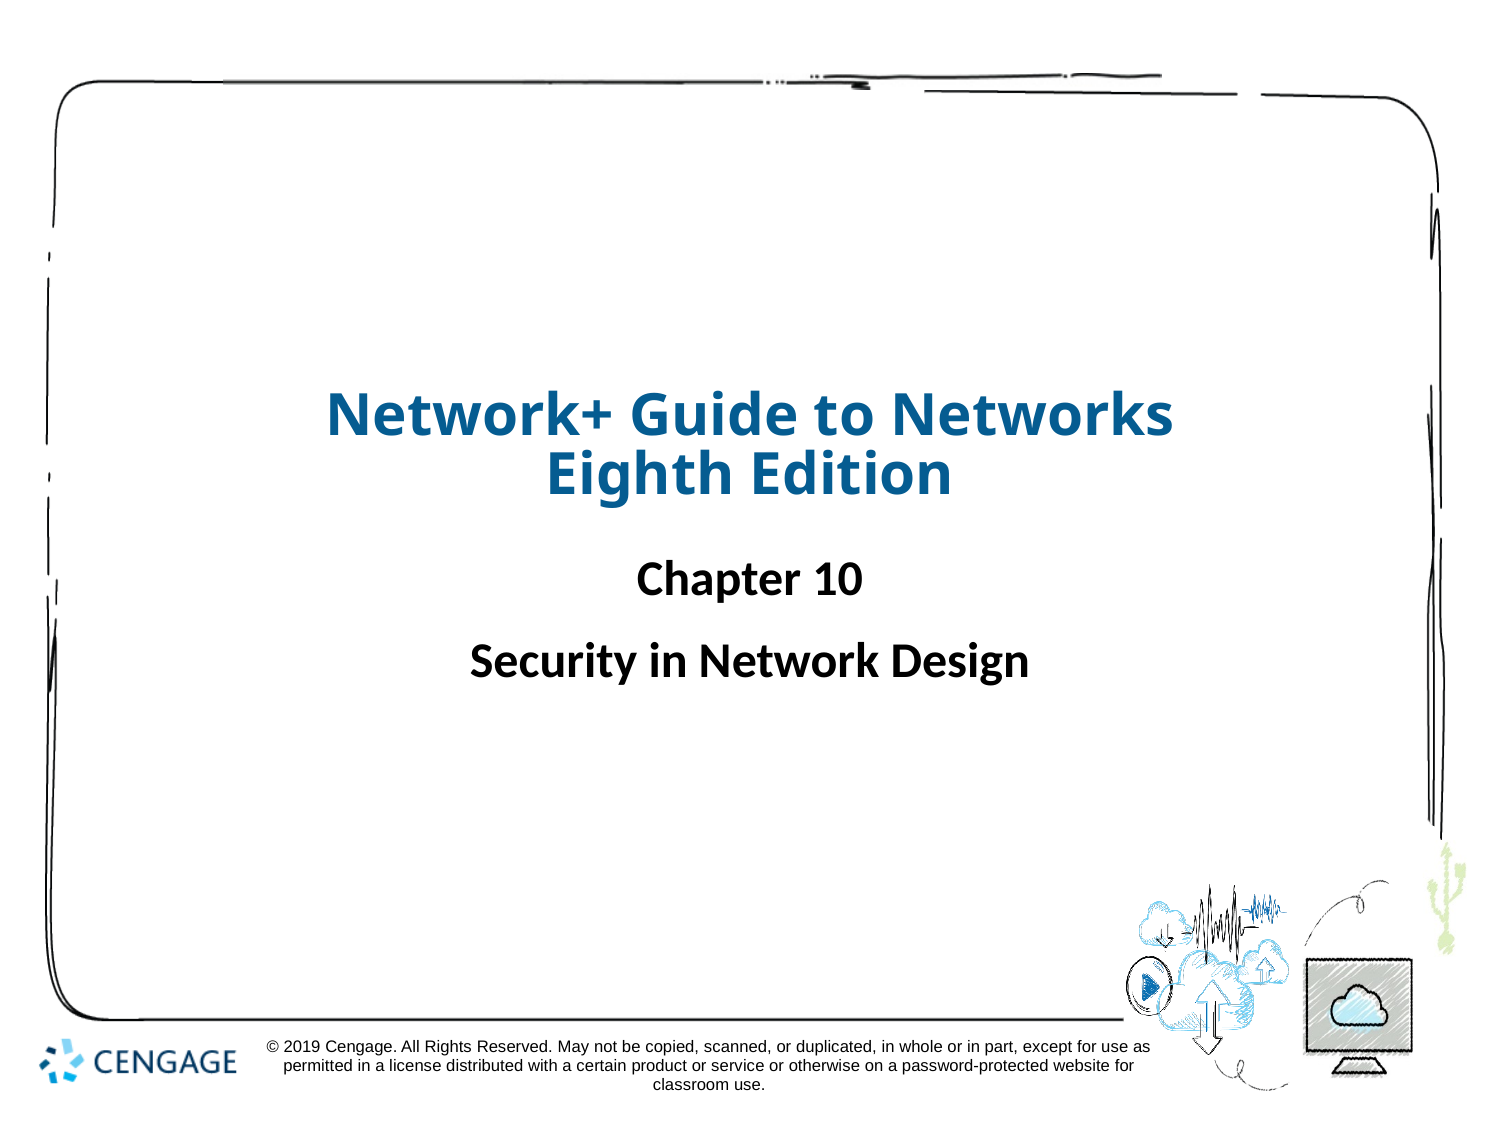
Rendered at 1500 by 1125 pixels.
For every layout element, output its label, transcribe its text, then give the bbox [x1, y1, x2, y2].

picture [1302, 863, 1413, 1079]
picture [19, 41, 1475, 1118]
subtitle Chapter 10 Security in Network Design [114, 549, 1386, 691]
title Network+ Guide to Networks Eighth Edition [114, 387, 1386, 507]
list © 2019 Cengage. All Rights Reserved. May not be copied, scanned, or duplicated, in whole or in part, except for use as permitted in a license distributed with a certain product or service or otherwise on a password-protected website for classroom use. [243, 1037, 1175, 1096]
